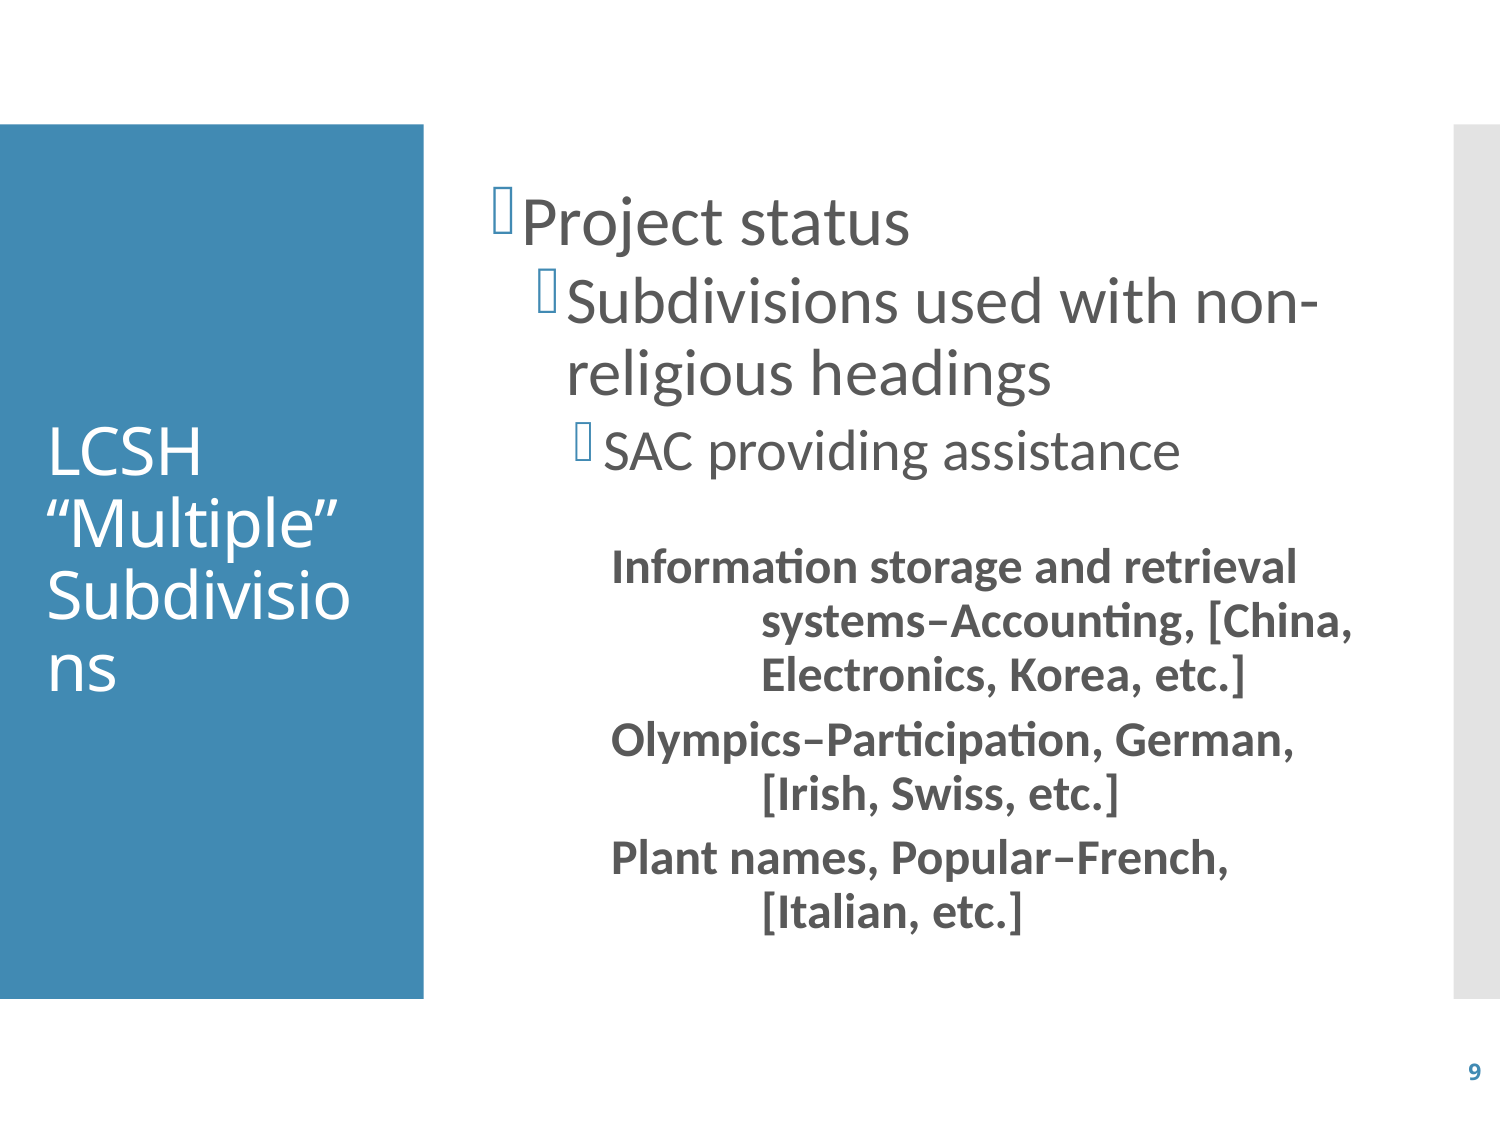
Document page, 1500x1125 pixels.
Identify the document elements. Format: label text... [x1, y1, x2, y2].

title LCSH “Multiple” Subdivisions [31, 184, 394, 940]
list Project status Subdivisions used with non-religious headings SAC providing assistance Information storage and retrieval systems–Accounting, [China, Electronics, Korea, etc.] Olympics–Participation, German, [Irish, Swiss, etc.] Plant names, Popular–French, [Italian, etc.] [476, 141, 1376, 982]
slide_number 9 [1308, 1042, 1497, 1103]
